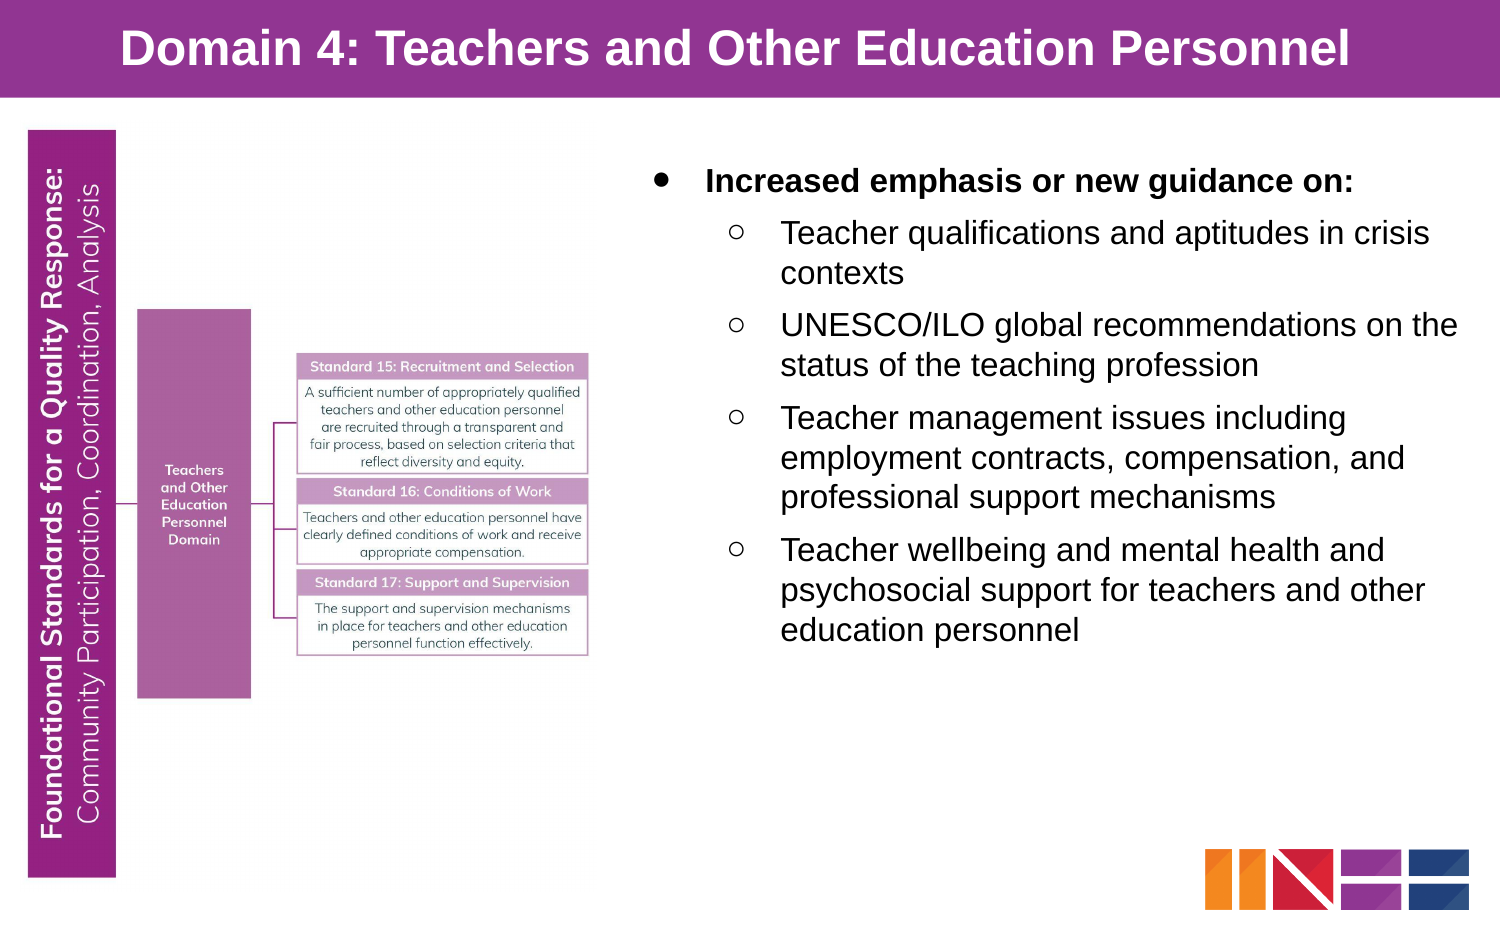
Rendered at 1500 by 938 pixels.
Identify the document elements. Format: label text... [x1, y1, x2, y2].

picture [19, 120, 597, 892]
title Domain 4: Teachers and Other Education Personnel [0, 0, 1500, 98]
picture [1205, 849, 1469, 910]
list Increased emphasis or new guidance on: Teacher qualifications and aptitudes in crisis contexts UNESCO/ILO global recommendations on the status of the teaching profession Teacher management issues including employment contracts, compensation, and professional support mechanisms Teacher wellbeing and mental health and psychosocial support for teachers and other education personnel [615, 143, 1479, 779]
